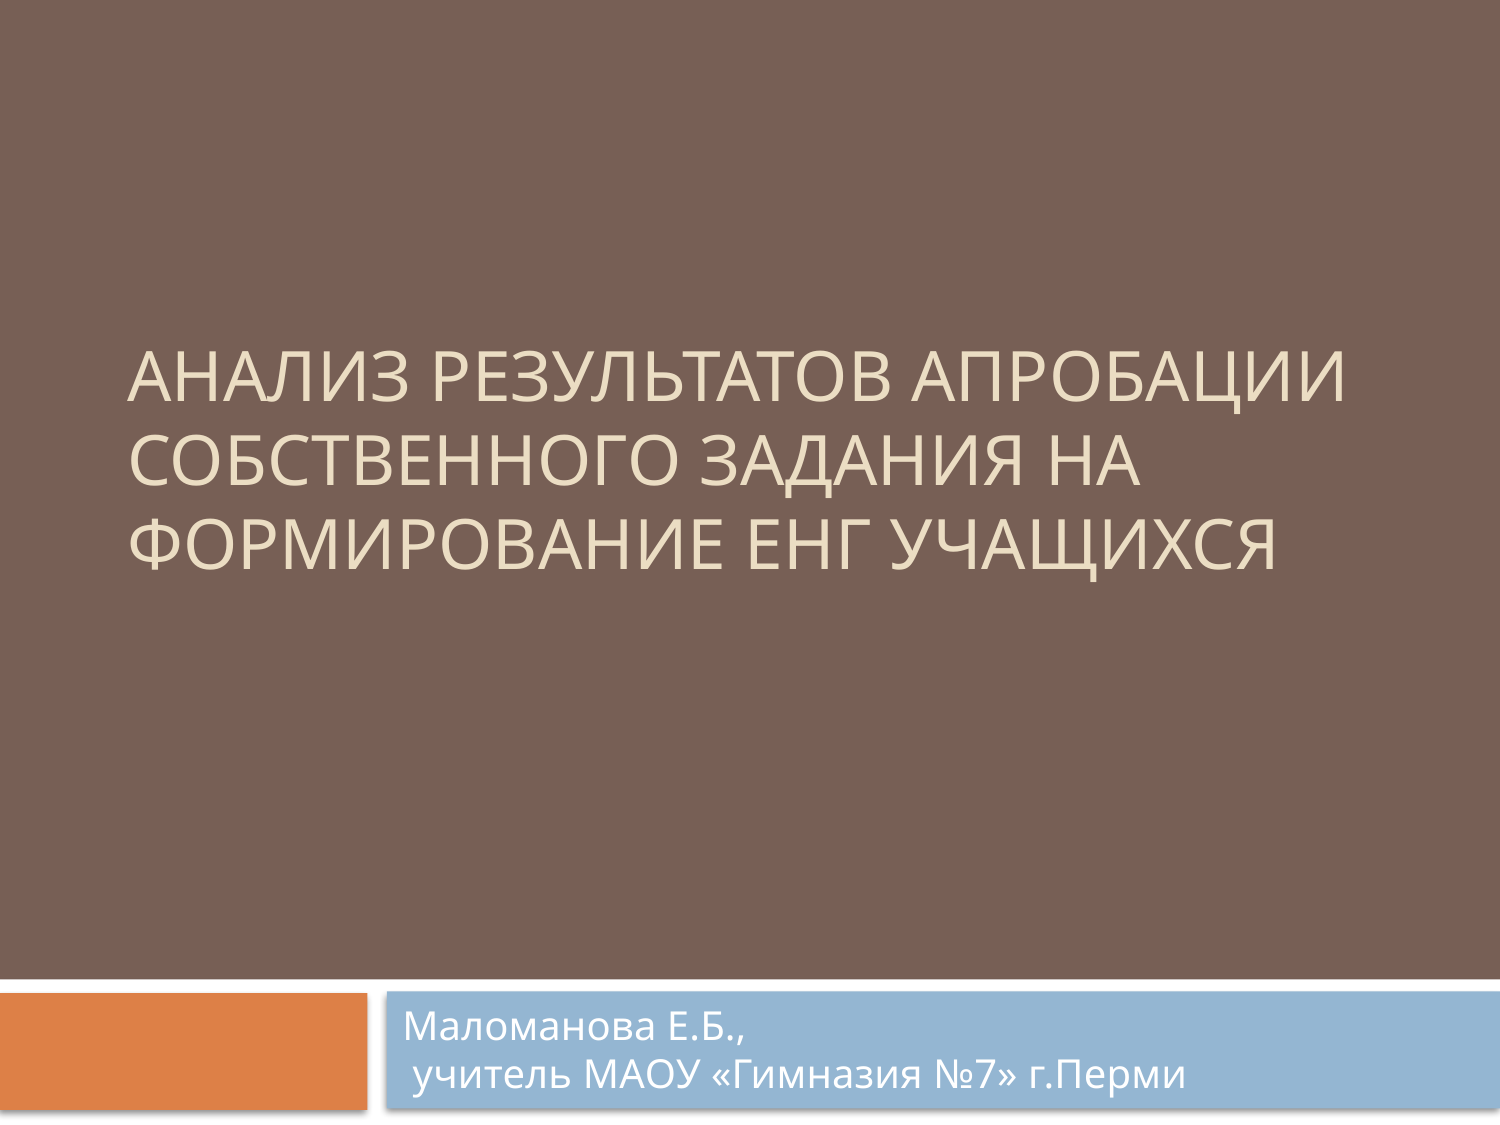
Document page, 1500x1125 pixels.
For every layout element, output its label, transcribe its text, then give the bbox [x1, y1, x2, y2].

subtitle Маломанова Е.Б., учитель МАОУ «Гимназия №7» г.Перми [387, 992, 1488, 1105]
title Анализ результатов апробации собственного задания на формирование ЕНГ учащихся [112, 267, 1388, 591]
